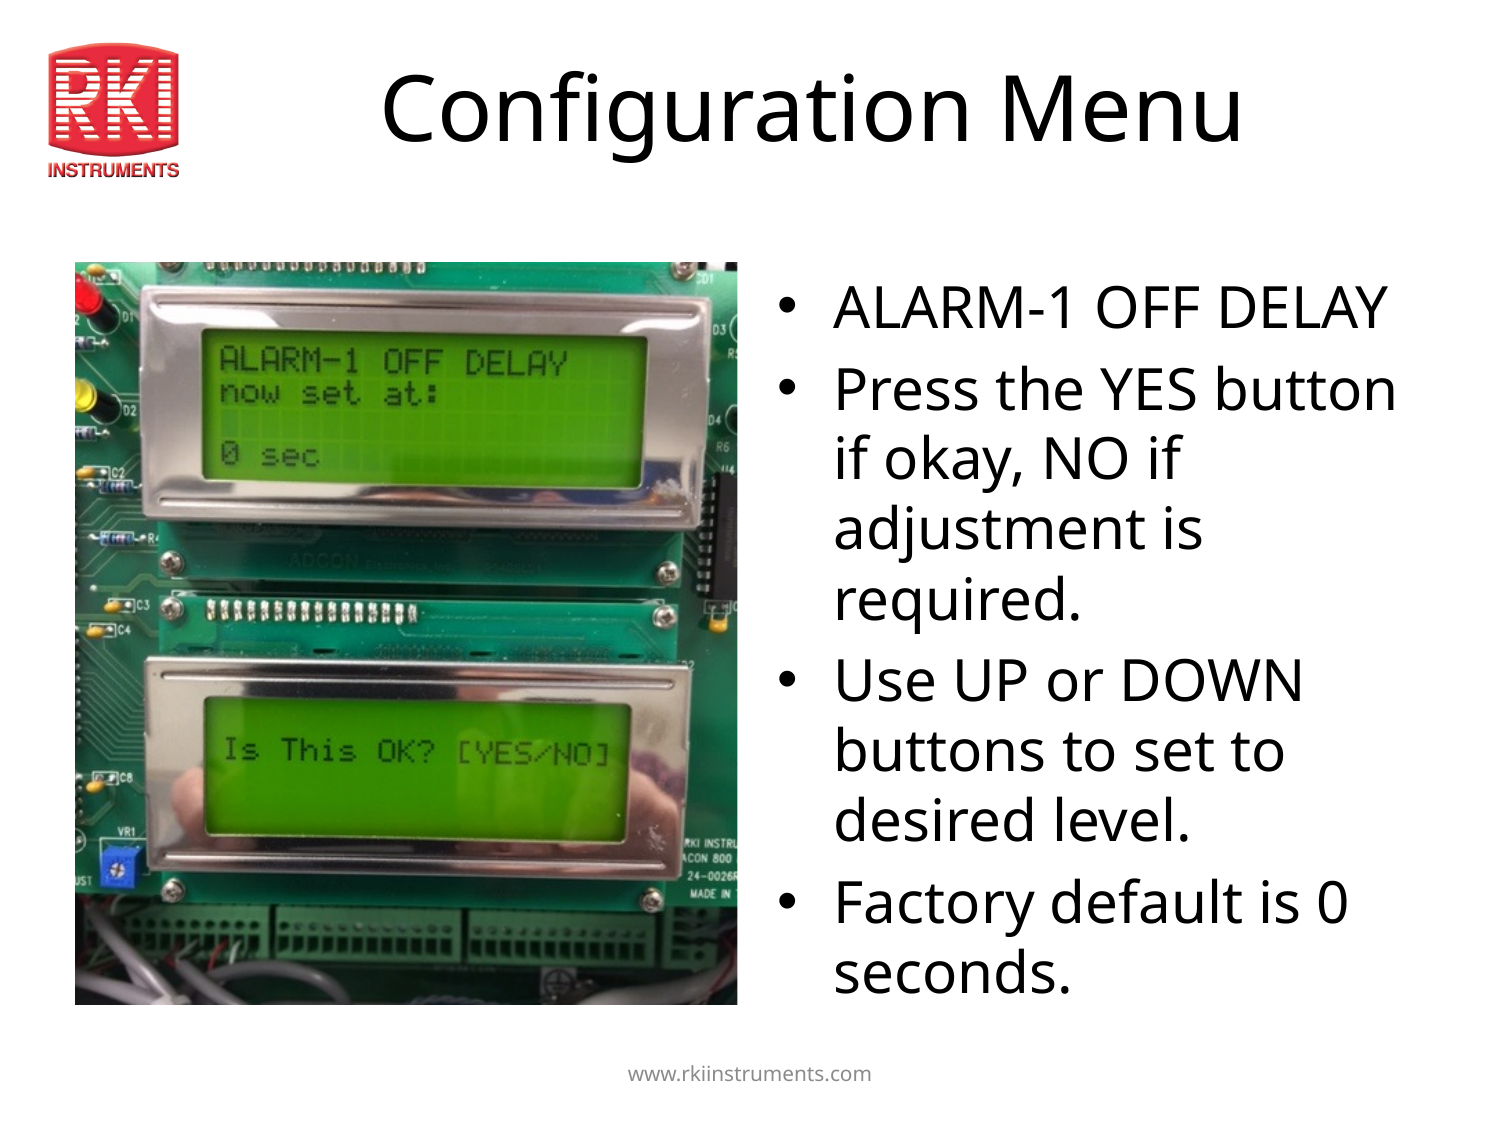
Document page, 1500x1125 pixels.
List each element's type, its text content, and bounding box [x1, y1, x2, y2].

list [74, 262, 738, 1006]
picture [37, 37, 188, 184]
footer www.rkiinstruments.com [512, 1042, 988, 1103]
list ALARM-1 OFF DELAY Press the YES button if okay, NO if adjustment is required. Use UP or DOWN buttons to set to desired level. Factory default is 0 seconds. [762, 262, 1425, 1005]
title Configuration Menu [175, 49, 1451, 161]
